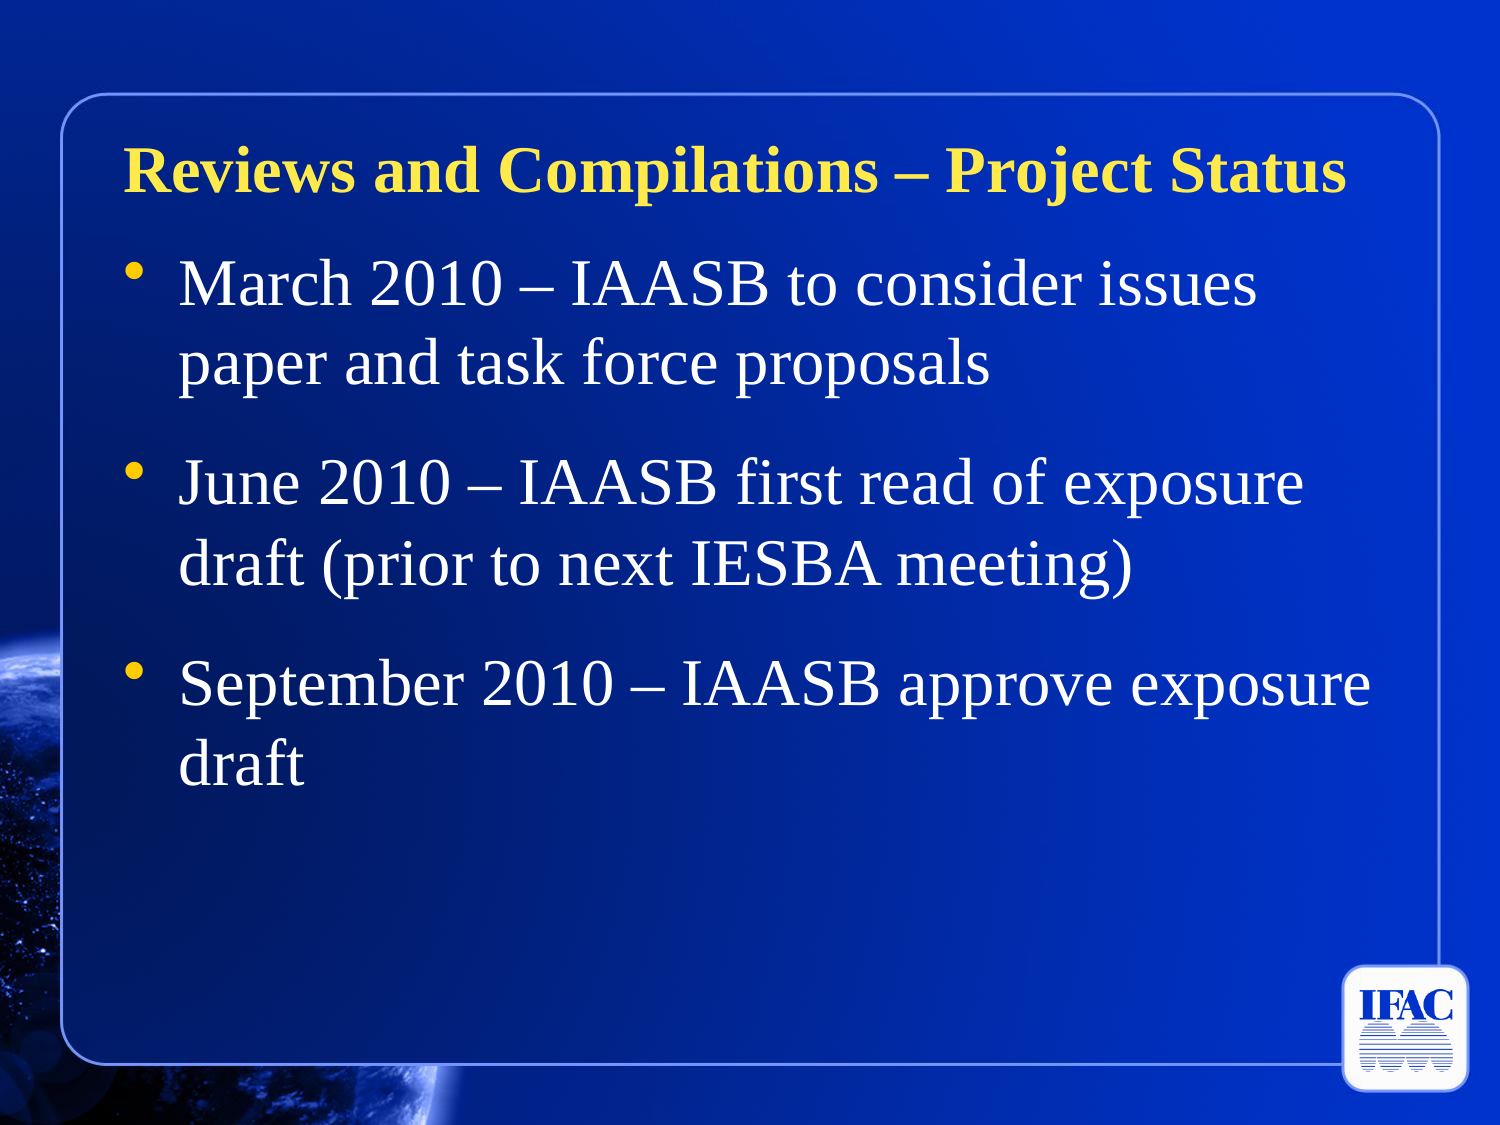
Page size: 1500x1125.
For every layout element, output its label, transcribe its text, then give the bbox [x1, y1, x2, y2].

list March 2010 – IAASB to consider issues paper and task force proposals June 2010 – IAASB first read of exposure draft (prior to next IESBA meeting) September 2010 – IAASB approve exposure draft [107, 230, 1411, 1048]
picture [0, 0, 1500, 1125]
list Reviews and Compilations – Project Status [107, 118, 1411, 215]
